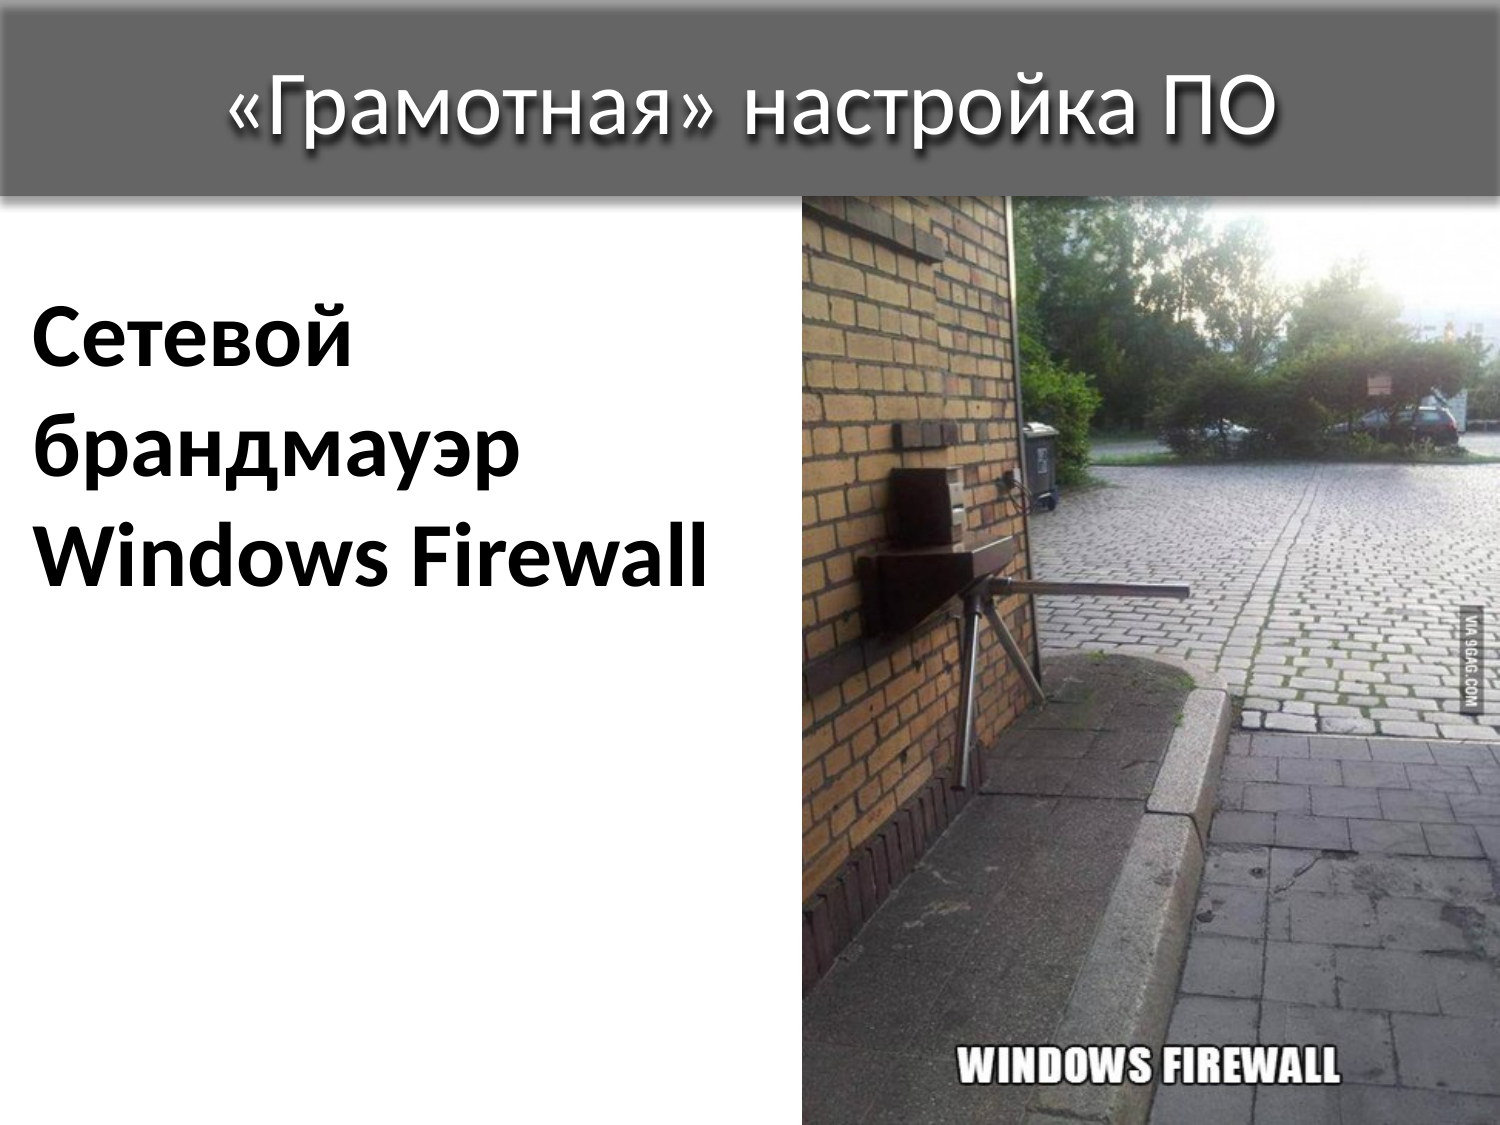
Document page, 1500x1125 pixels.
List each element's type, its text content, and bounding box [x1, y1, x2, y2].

picture [802, 196, 1500, 1125]
title «Грамотная» настройка ПО [0, 0, 1500, 198]
list Сетевой брандмауэр Windows Firewall [17, 267, 774, 1059]
